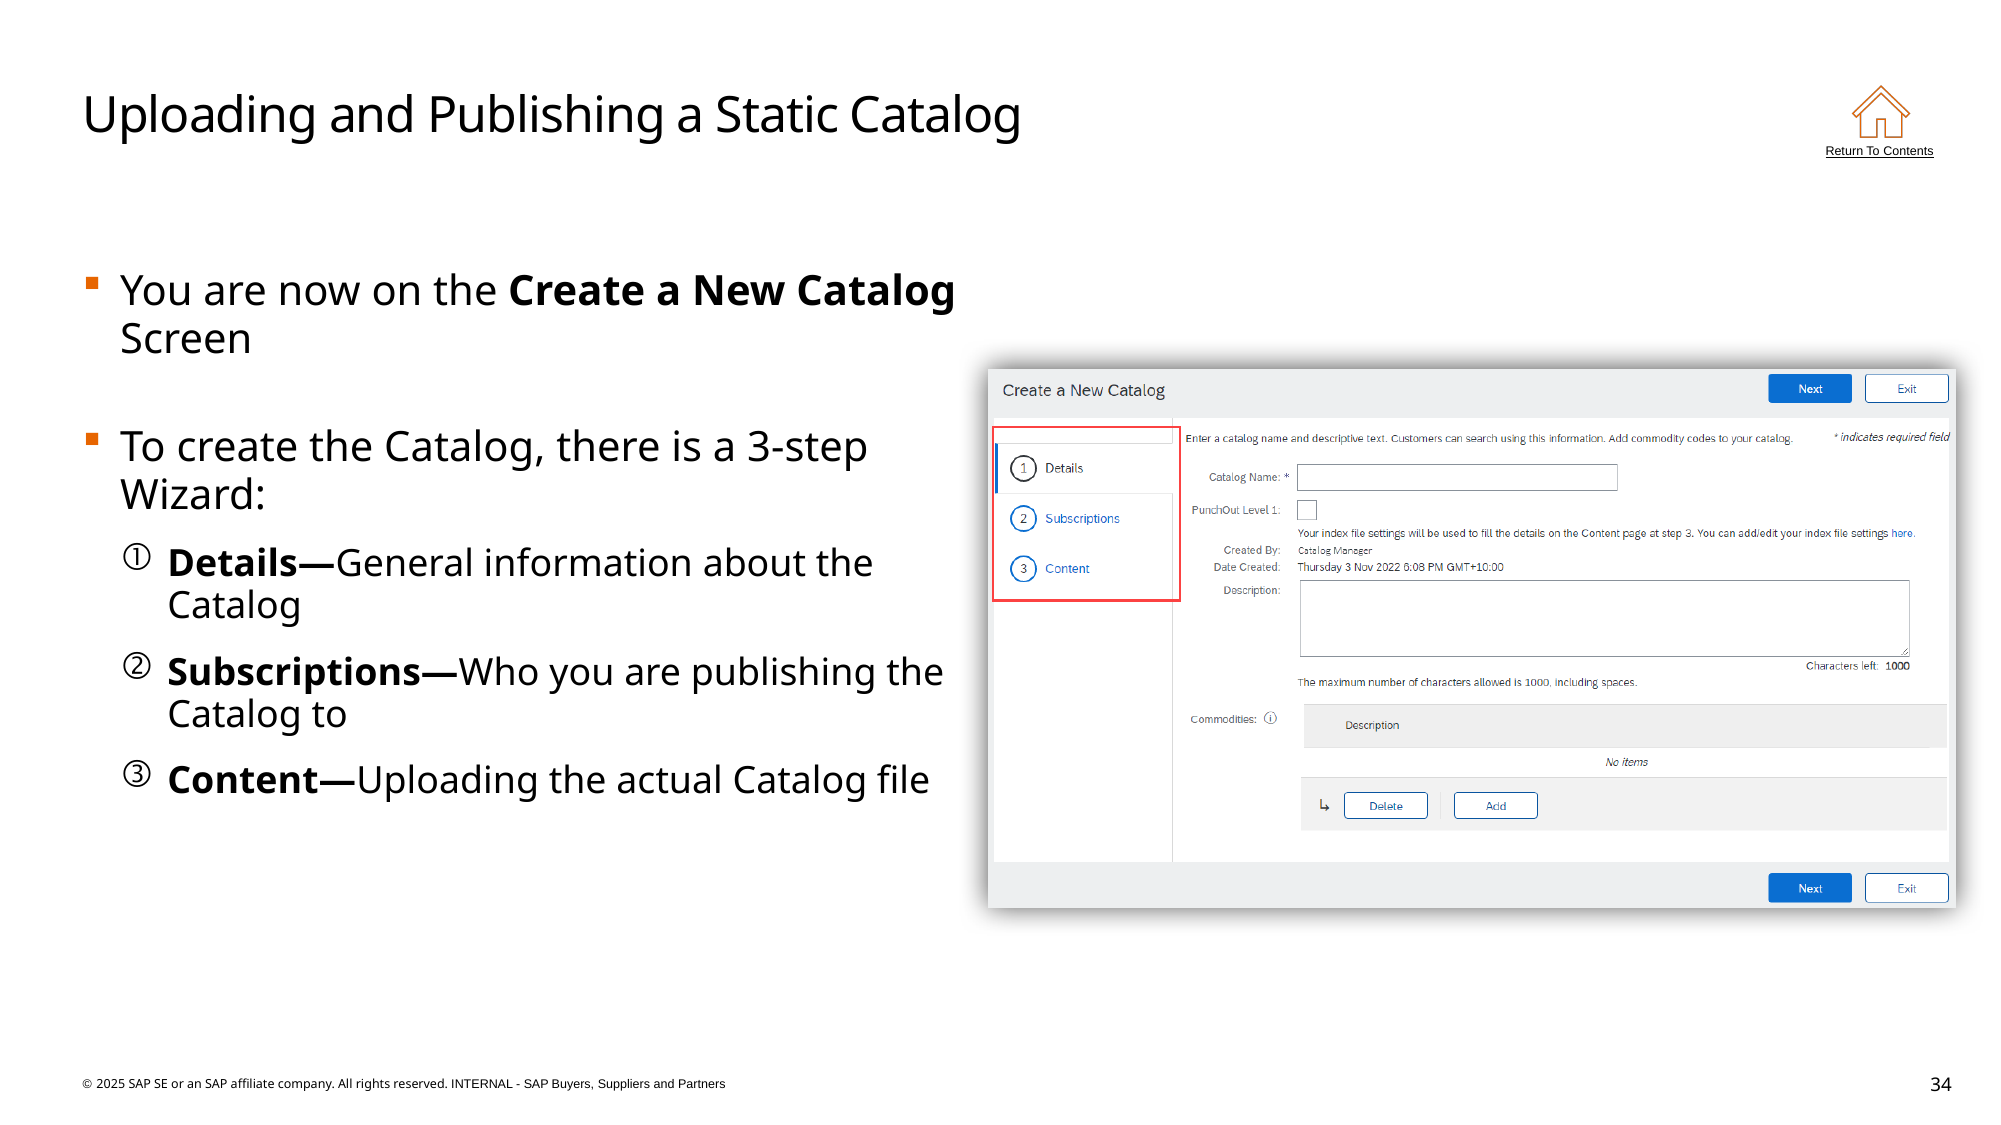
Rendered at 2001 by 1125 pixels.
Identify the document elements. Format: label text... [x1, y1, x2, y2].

picture [1847, 76, 1915, 145]
picture [987, 368, 1956, 909]
list You are now on the Create a New Catalog Screen To create the Catalog, there is a 3-step Wizard: Details—General information about the Catalog Subscriptions—Who you are publishing the Catalog to Content—Uploading the actual Catalog file [82, 265, 962, 1040]
title Uploading and Publishing a Static Catalog [82, 82, 1810, 144]
